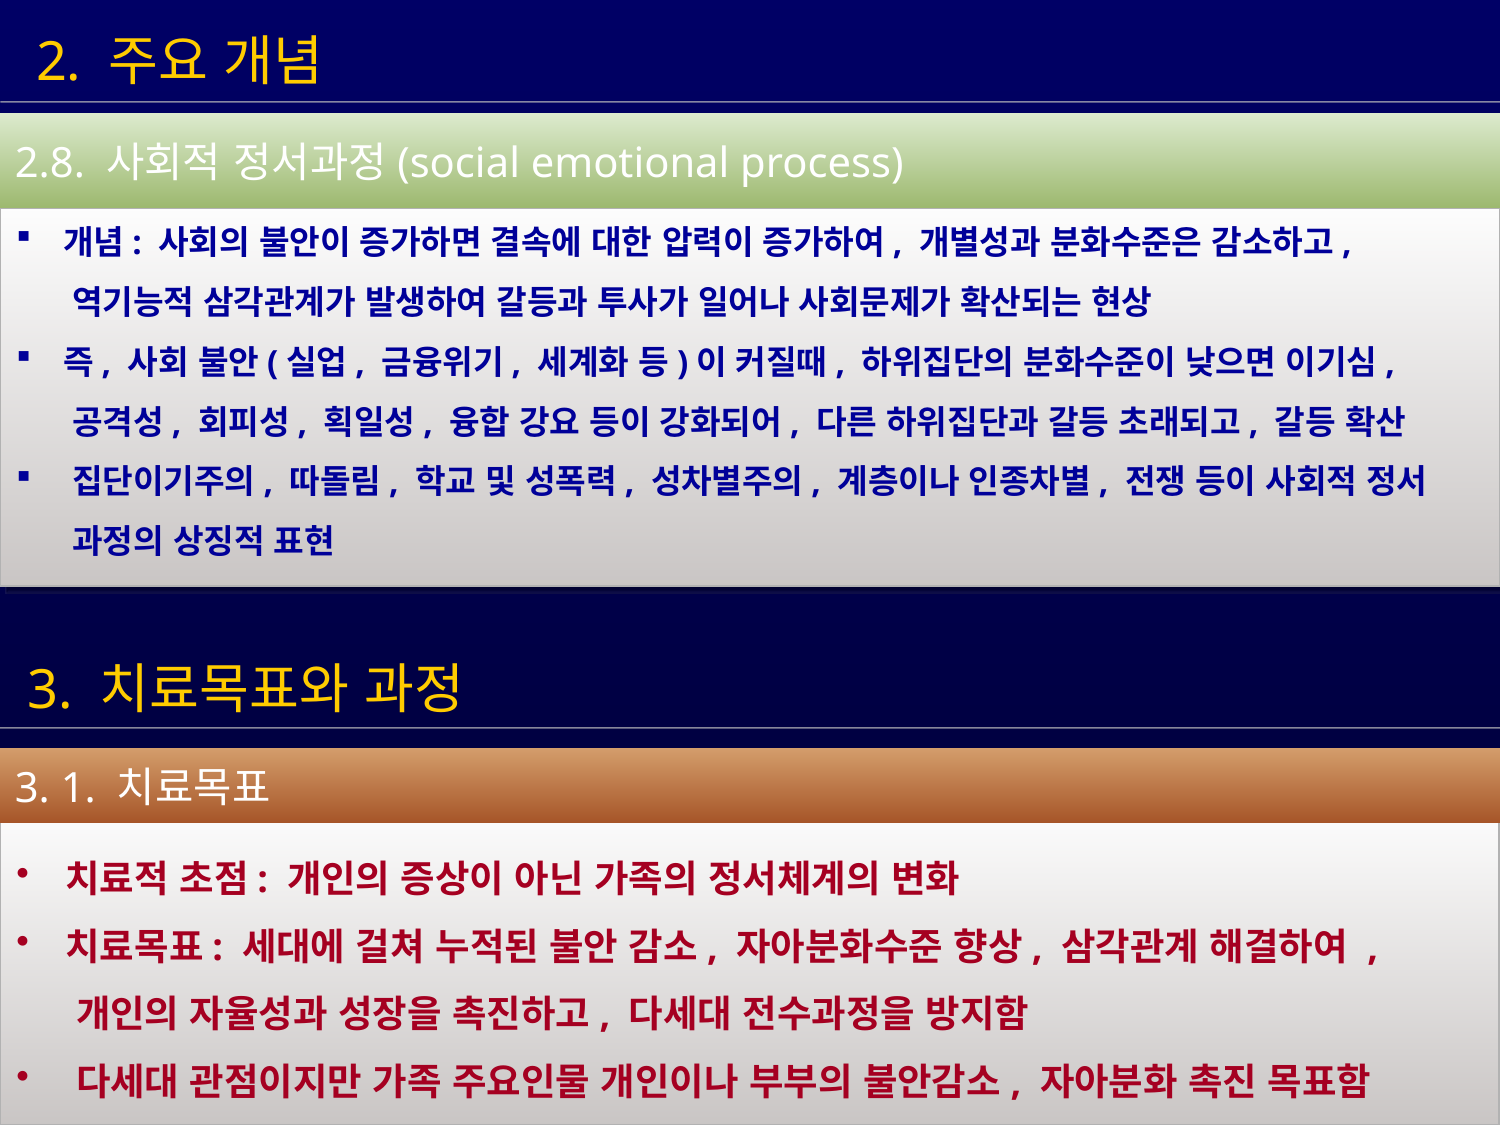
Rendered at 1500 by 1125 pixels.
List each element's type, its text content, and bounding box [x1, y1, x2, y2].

text_box 2. 주요 개념 [21, 19, 339, 99]
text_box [0, 113, 1500, 587]
text_box 3. 치료목표와 과정 [12, 647, 481, 727]
text_box 3. 1. 치료목표 [0, 748, 1500, 823]
text_box 치료적 초점: 개인의 증상이 아닌 가족의 정서체계의 변화 치료목표: 세대에 걸쳐 누적된 불안 감소, 자아분화수준 향상, 삼각관계 해결하여 , 개인의 자율성과 성장을 촉진하고, 다세대 전수과정을 방지함 다세대 관점이지만 가족 주요인물 개인이나 부부의 불안감소, 자아분화 촉진 목표함 [0, 823, 1500, 1125]
